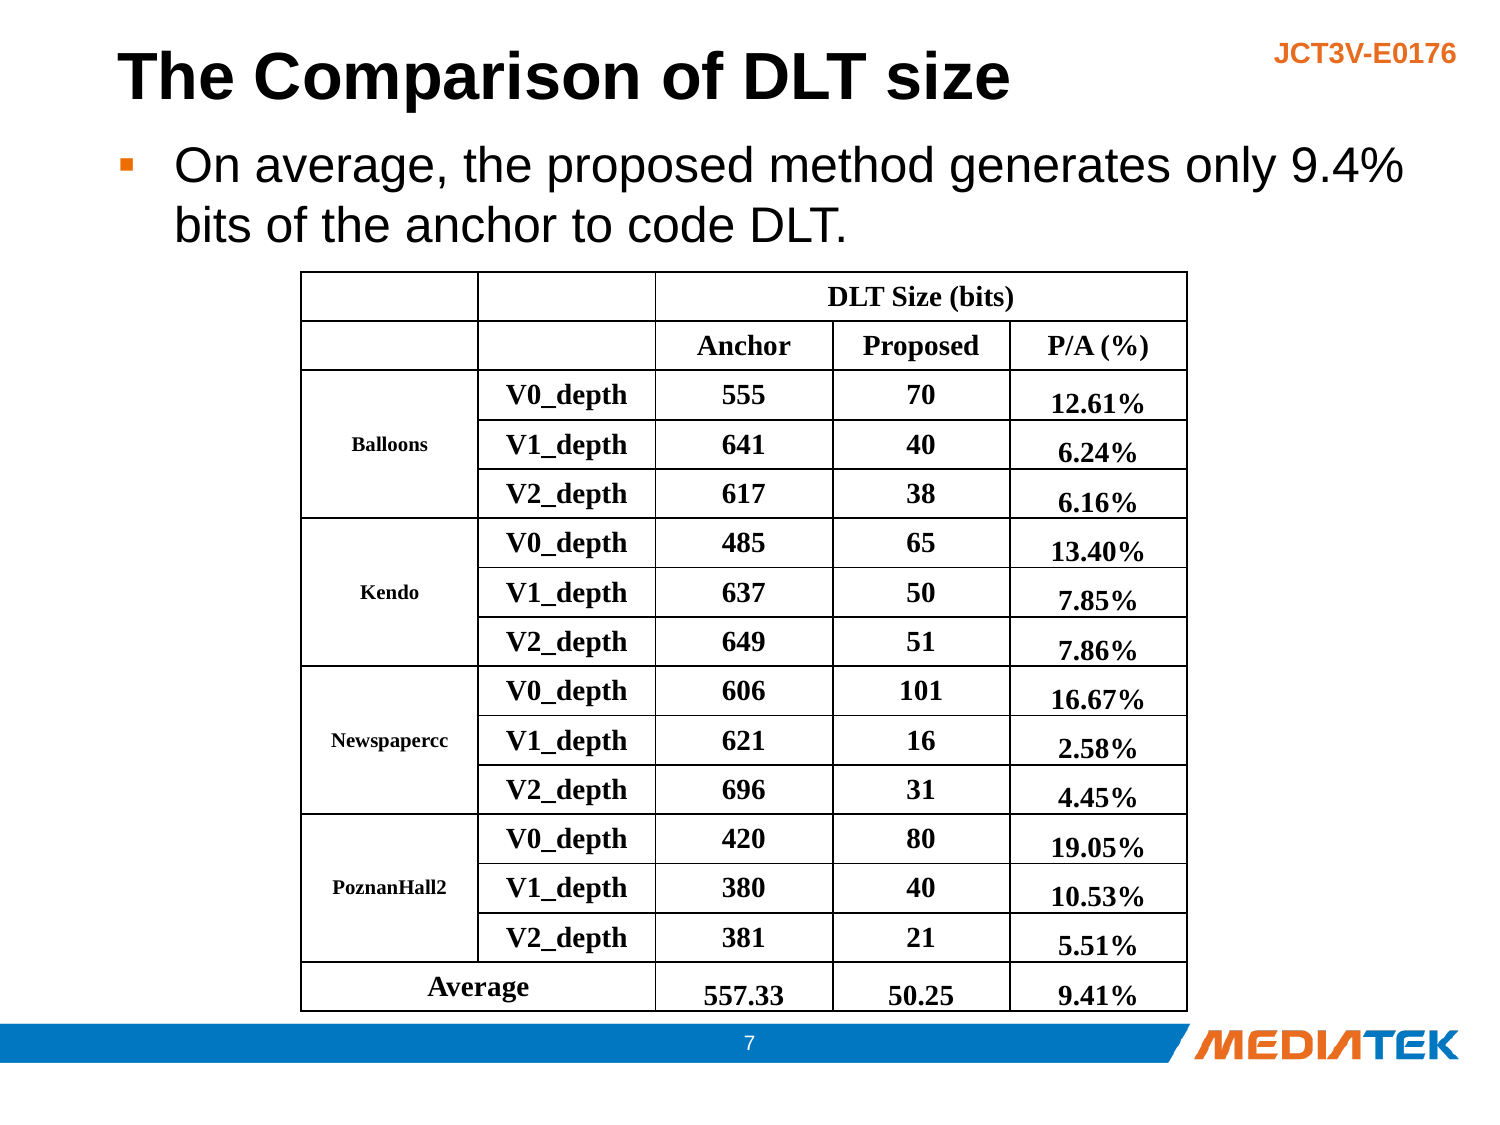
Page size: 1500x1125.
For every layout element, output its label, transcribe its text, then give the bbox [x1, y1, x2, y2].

table_cell 13.40% [1011, 519, 1186, 567]
table_cell V1_depth [479, 864, 655, 912]
table_cell 19.05% [1011, 815, 1186, 863]
table_cell V0_depth [479, 667, 655, 715]
table_cell 2.58% [1011, 716, 1186, 764]
table_cell 50 [834, 568, 1009, 616]
slide_number 6 [711, 1022, 789, 1090]
table_cell 6.24% [1011, 421, 1186, 468]
table_cell V1_depth [479, 421, 655, 468]
table_cell 420 [656, 815, 832, 863]
table_cell 38 [834, 470, 1009, 517]
table_cell V2_depth [479, 914, 655, 961]
table_cell 80 [834, 815, 1009, 863]
table_header [479, 273, 655, 320]
table_cell 380 [656, 864, 832, 912]
table_cell 5.51% [1011, 914, 1186, 961]
table_cell V0_depth [479, 815, 655, 863]
table_cell 637 [656, 568, 832, 616]
table_cell V0_depth [479, 371, 655, 419]
table_cell V2_depth [479, 470, 655, 517]
table_cell 70 [834, 371, 1009, 419]
table_cell 557.33 [656, 963, 832, 1010]
picture [0, 1023, 711, 1063]
table_cell [479, 322, 655, 369]
table_cell 555 [656, 371, 832, 419]
title The Comparison of DLT size [101, 18, 1425, 128]
table_cell P/A (%) [1011, 322, 1186, 369]
table_cell V0_depth [479, 519, 655, 567]
list On average, the proposed method generates only 9.4% bits of the anchor to code DLT. [102, 125, 1425, 939]
table_cell 50.25 [834, 963, 1009, 1010]
table_cell Average [302, 963, 655, 1010]
table_cell 4.45% [1011, 766, 1186, 813]
table_cell 16.67% [1011, 667, 1186, 715]
table_cell 10.53% [1011, 864, 1186, 912]
table_header DLT Size (bits) [656, 273, 1186, 320]
table_cell Newspapercc [302, 667, 477, 813]
table_cell 40 [834, 421, 1009, 468]
table_cell [302, 322, 477, 369]
table_cell Balloons [302, 371, 477, 517]
table_cell 7.85% [1011, 568, 1186, 616]
table_cell Proposed [834, 322, 1009, 369]
table_cell V1_depth [479, 568, 655, 616]
table_cell 621 [656, 716, 832, 764]
table_cell 617 [656, 470, 832, 517]
table_cell 21 [834, 914, 1009, 961]
table_cell V2_depth [479, 618, 655, 665]
picture [789, 1023, 1459, 1063]
table_cell 16 [834, 716, 1009, 764]
table_cell 606 [656, 667, 832, 715]
table_cell Anchor [656, 322, 832, 369]
table_cell 65 [834, 519, 1009, 567]
table_cell 31 [834, 766, 1009, 813]
table_cell 9.41% [1011, 963, 1186, 1010]
table_cell 381 [656, 914, 832, 961]
table_cell 51 [834, 618, 1009, 665]
table_cell 7.86% [1011, 618, 1186, 665]
table_cell 649 [656, 618, 832, 665]
table_cell 101 [834, 667, 1009, 715]
table_cell 696 [656, 766, 832, 813]
table_cell V1_depth [479, 716, 655, 764]
table_cell PoznanHall2 [302, 815, 477, 961]
table_cell 6.16% [1011, 470, 1186, 517]
table_cell 485 [656, 519, 832, 567]
table_cell 40 [834, 864, 1009, 912]
table_cell 641 [656, 421, 832, 468]
table_cell 12.61% [1011, 371, 1186, 419]
table_header [302, 273, 477, 320]
table_cell Kendo [302, 519, 477, 665]
table_cell V2_depth [479, 766, 655, 813]
